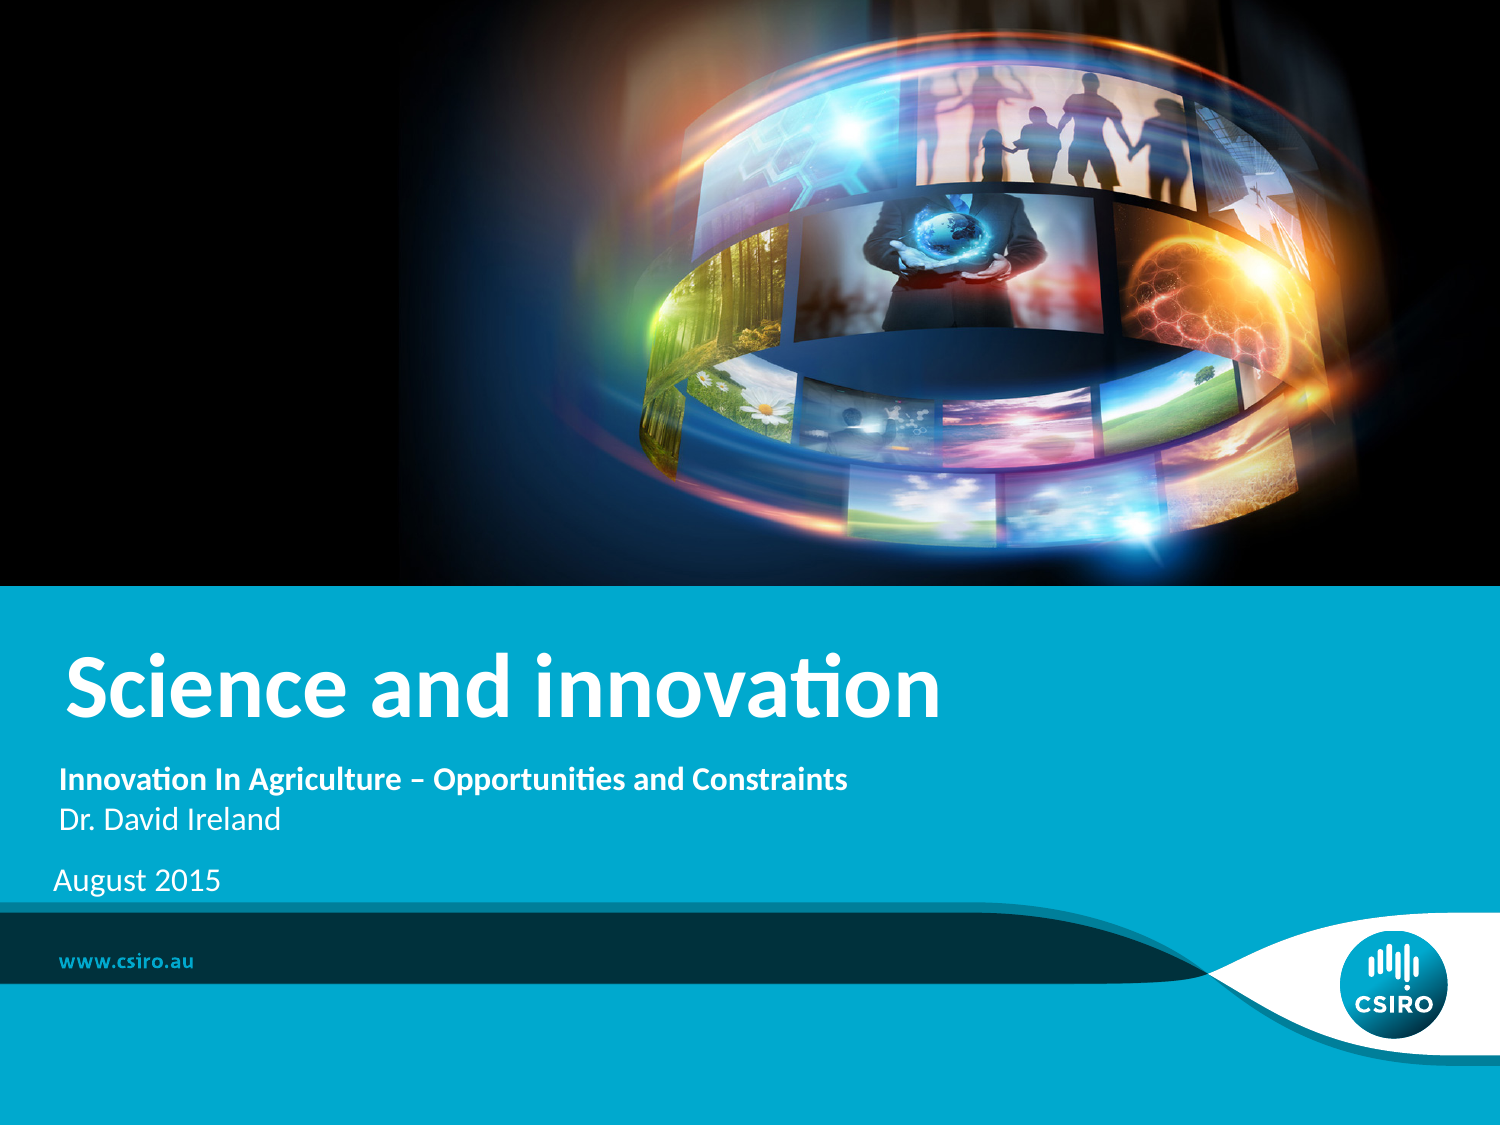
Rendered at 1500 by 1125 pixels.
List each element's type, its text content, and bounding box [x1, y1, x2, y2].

picture [0, 0, 1500, 587]
text_box August 2015 [53, 857, 1373, 900]
title Science and innovation [64, 594, 1454, 956]
text_box Innovation In Agriculture – Opportunities and Constraints Dr. David Ireland [59, 757, 1379, 799]
